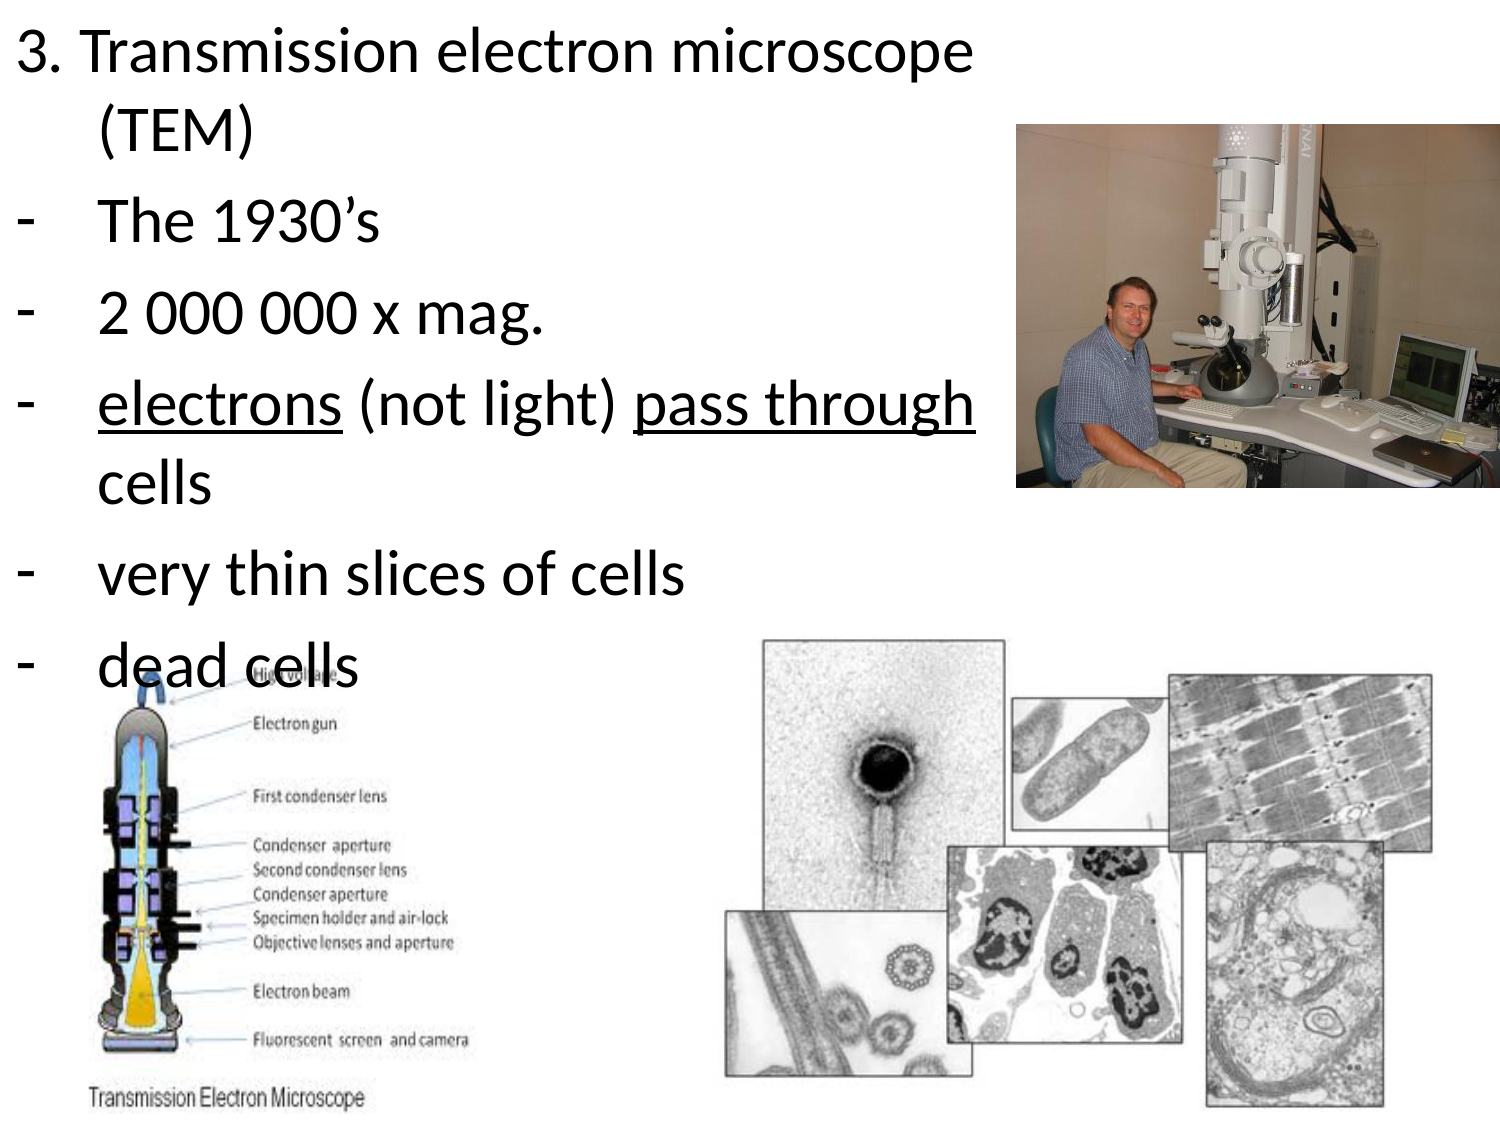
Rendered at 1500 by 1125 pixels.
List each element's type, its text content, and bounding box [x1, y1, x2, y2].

list 3. Transmission electron microscope (TEM) The 1930’s 2 000 000 x mag. electrons (not light) pass through cells very thin slices of cells dead cells [0, 0, 1050, 713]
picture [1016, 124, 1500, 488]
picture [712, 624, 1451, 1125]
picture [74, 655, 501, 1125]
